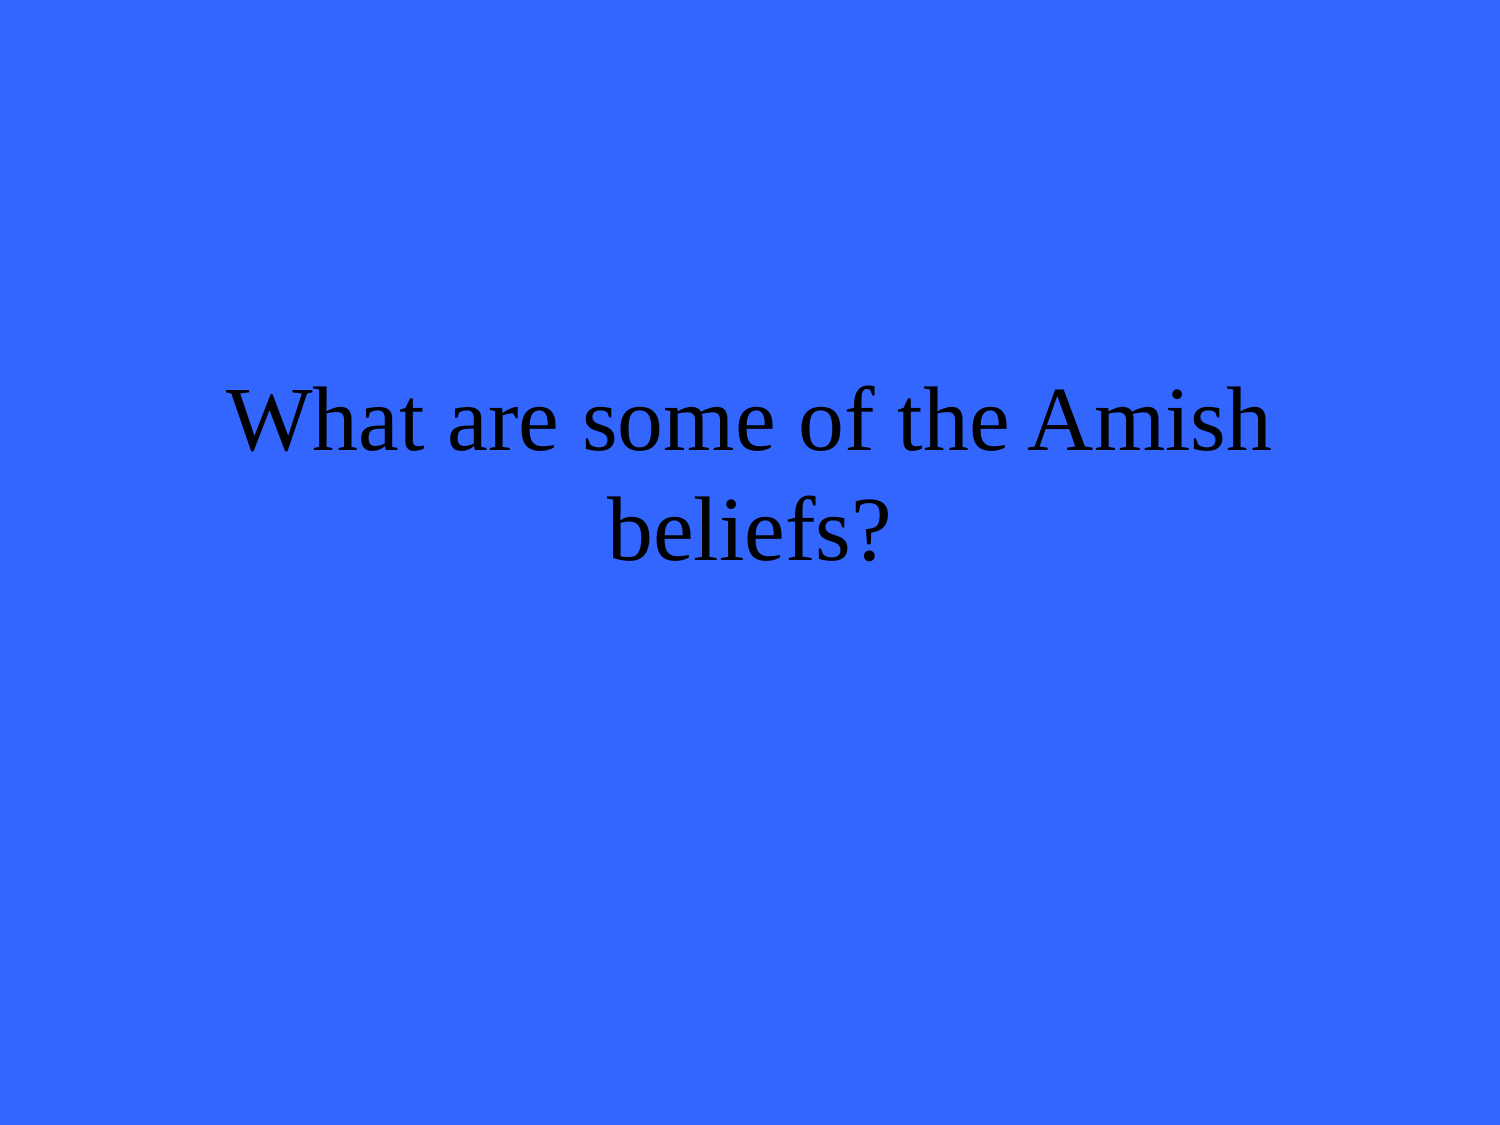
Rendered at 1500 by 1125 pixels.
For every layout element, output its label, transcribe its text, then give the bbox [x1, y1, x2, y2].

title What are some of the Amish beliefs? [112, 375, 1388, 563]
